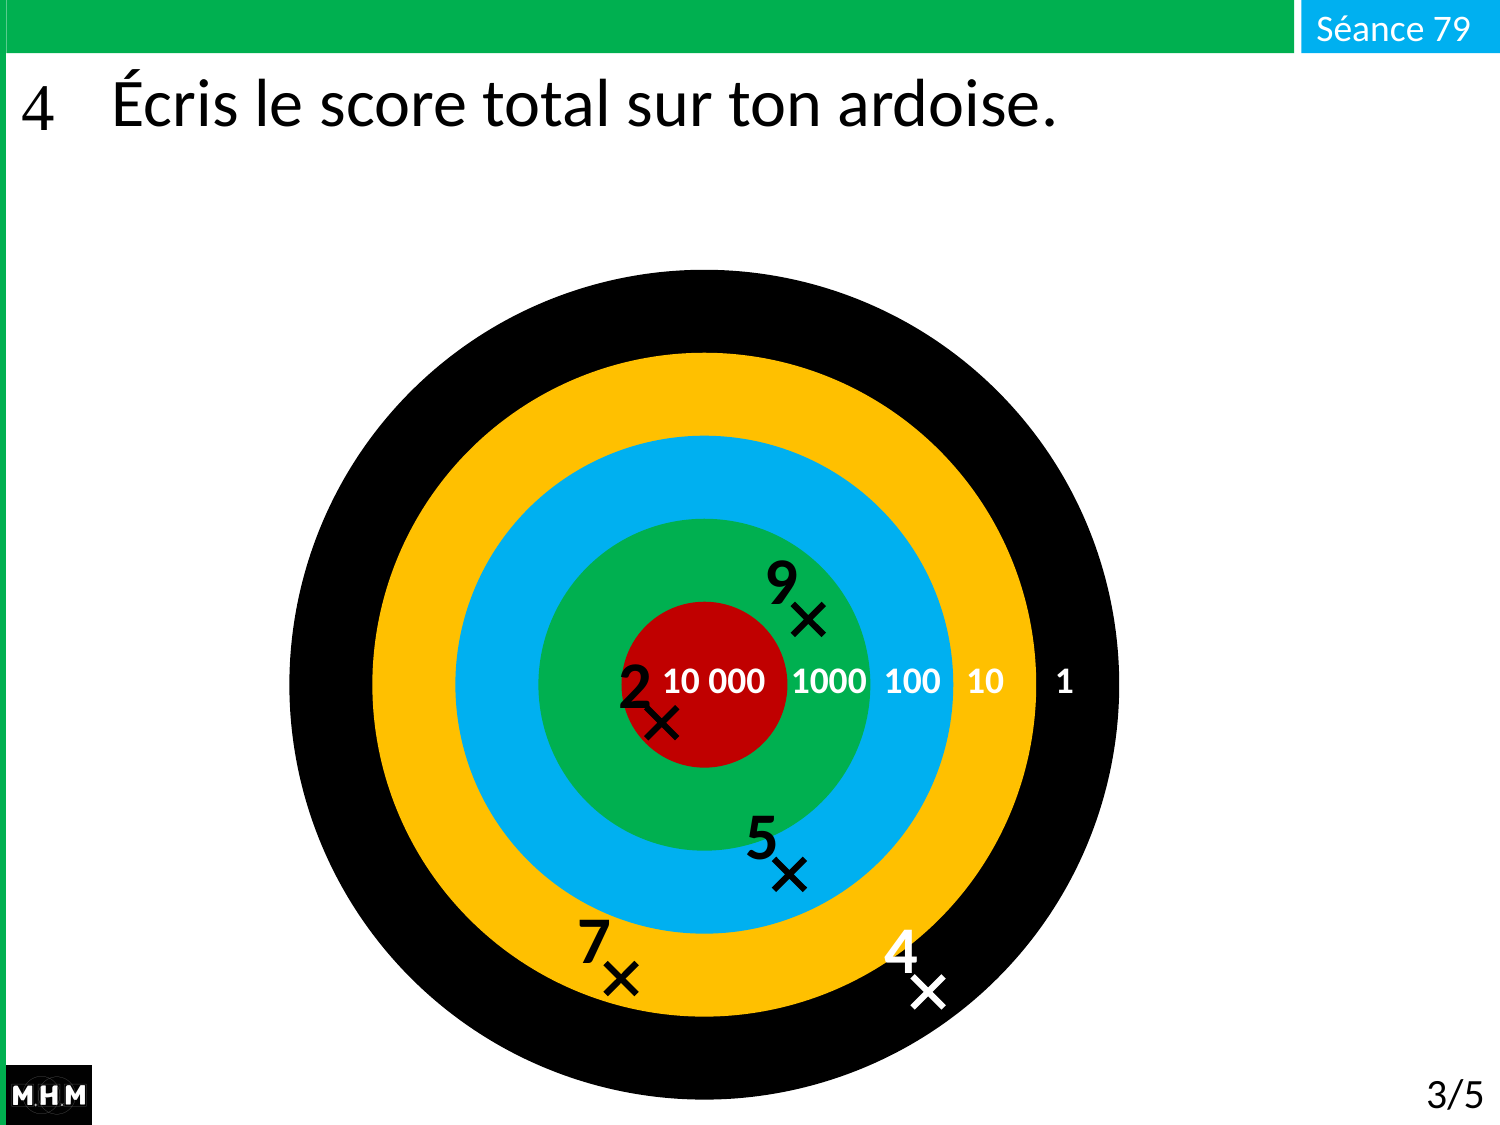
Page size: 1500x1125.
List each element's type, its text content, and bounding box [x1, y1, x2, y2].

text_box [869, 899, 965, 1022]
title Écris le score total sur ton ardoise. [96, 60, 1391, 150]
picture [6, 1065, 92, 1125]
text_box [731, 785, 827, 905]
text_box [289, 269, 1277, 1100]
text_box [603, 633, 699, 753]
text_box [749, 530, 845, 650]
list 3/5 [1297, 1064, 1500, 1125]
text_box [562, 889, 658, 1009]
